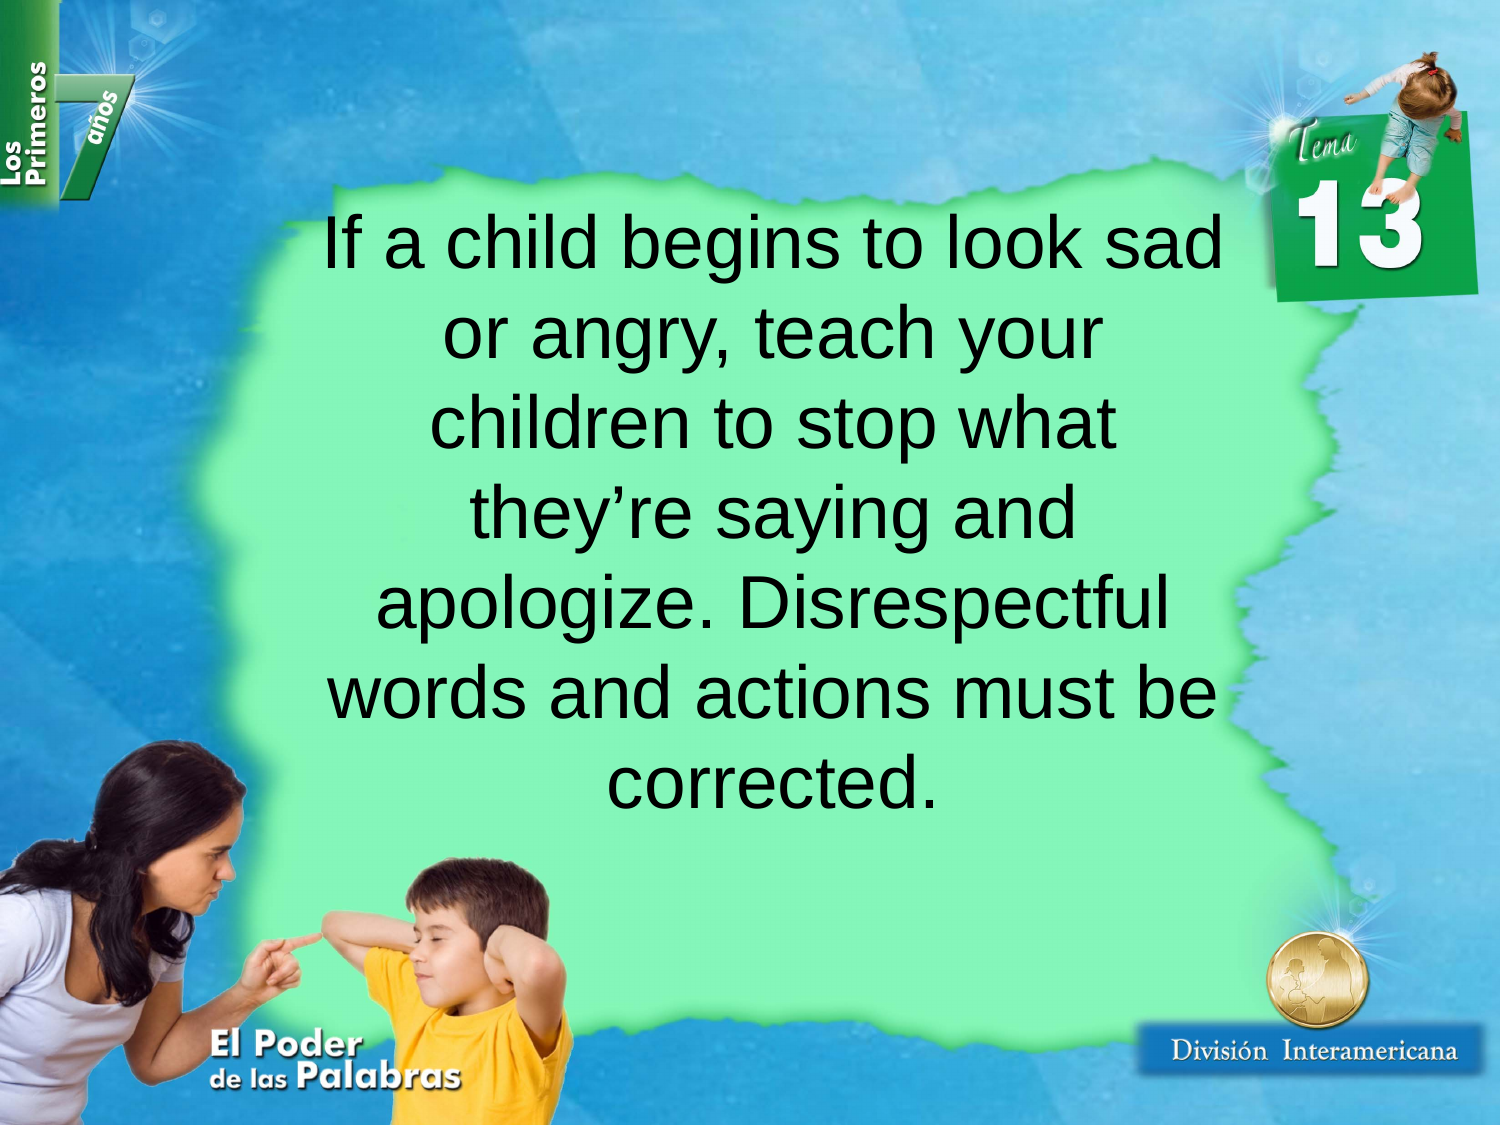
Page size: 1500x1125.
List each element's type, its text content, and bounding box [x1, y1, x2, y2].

picture [0, 0, 1500, 1125]
text_box If a child begins to look sad or angry, teach your children to stop what they’re saying and apologize. Disrespectful words and actions must be corrected. [301, 186, 1247, 832]
